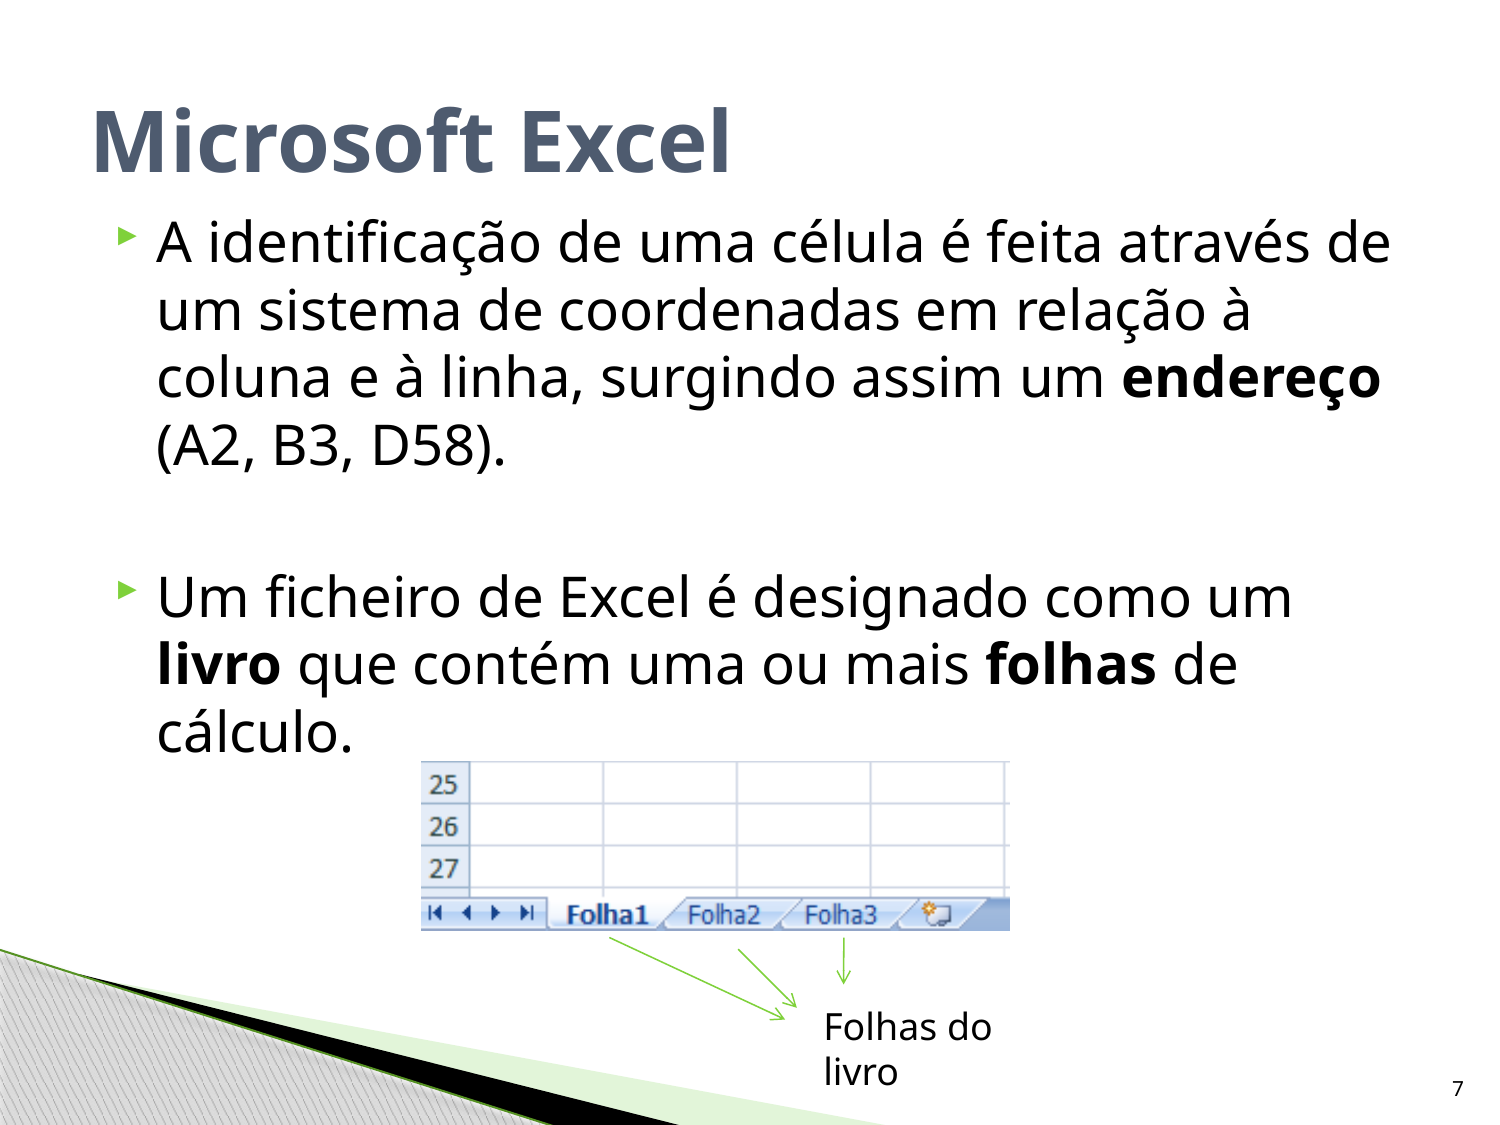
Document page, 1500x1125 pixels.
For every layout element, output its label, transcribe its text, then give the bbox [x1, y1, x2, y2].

text_box Folhas do livro [808, 996, 1032, 1101]
slide_number 7 [1418, 1051, 1479, 1112]
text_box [609, 937, 786, 1020]
list A identificação de uma célula é feita através de um sistema de coordenadas em relação à coluna e à linha, surgindo assim um endereço (A2, B3, D58). Um ficheiro de Excel é designado como um livro que contém uma ou mais folhas de cálculo. [82, 199, 1432, 938]
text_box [737, 948, 798, 1008]
title Microsoft Excel [75, 45, 1425, 233]
picture [421, 761, 1010, 931]
